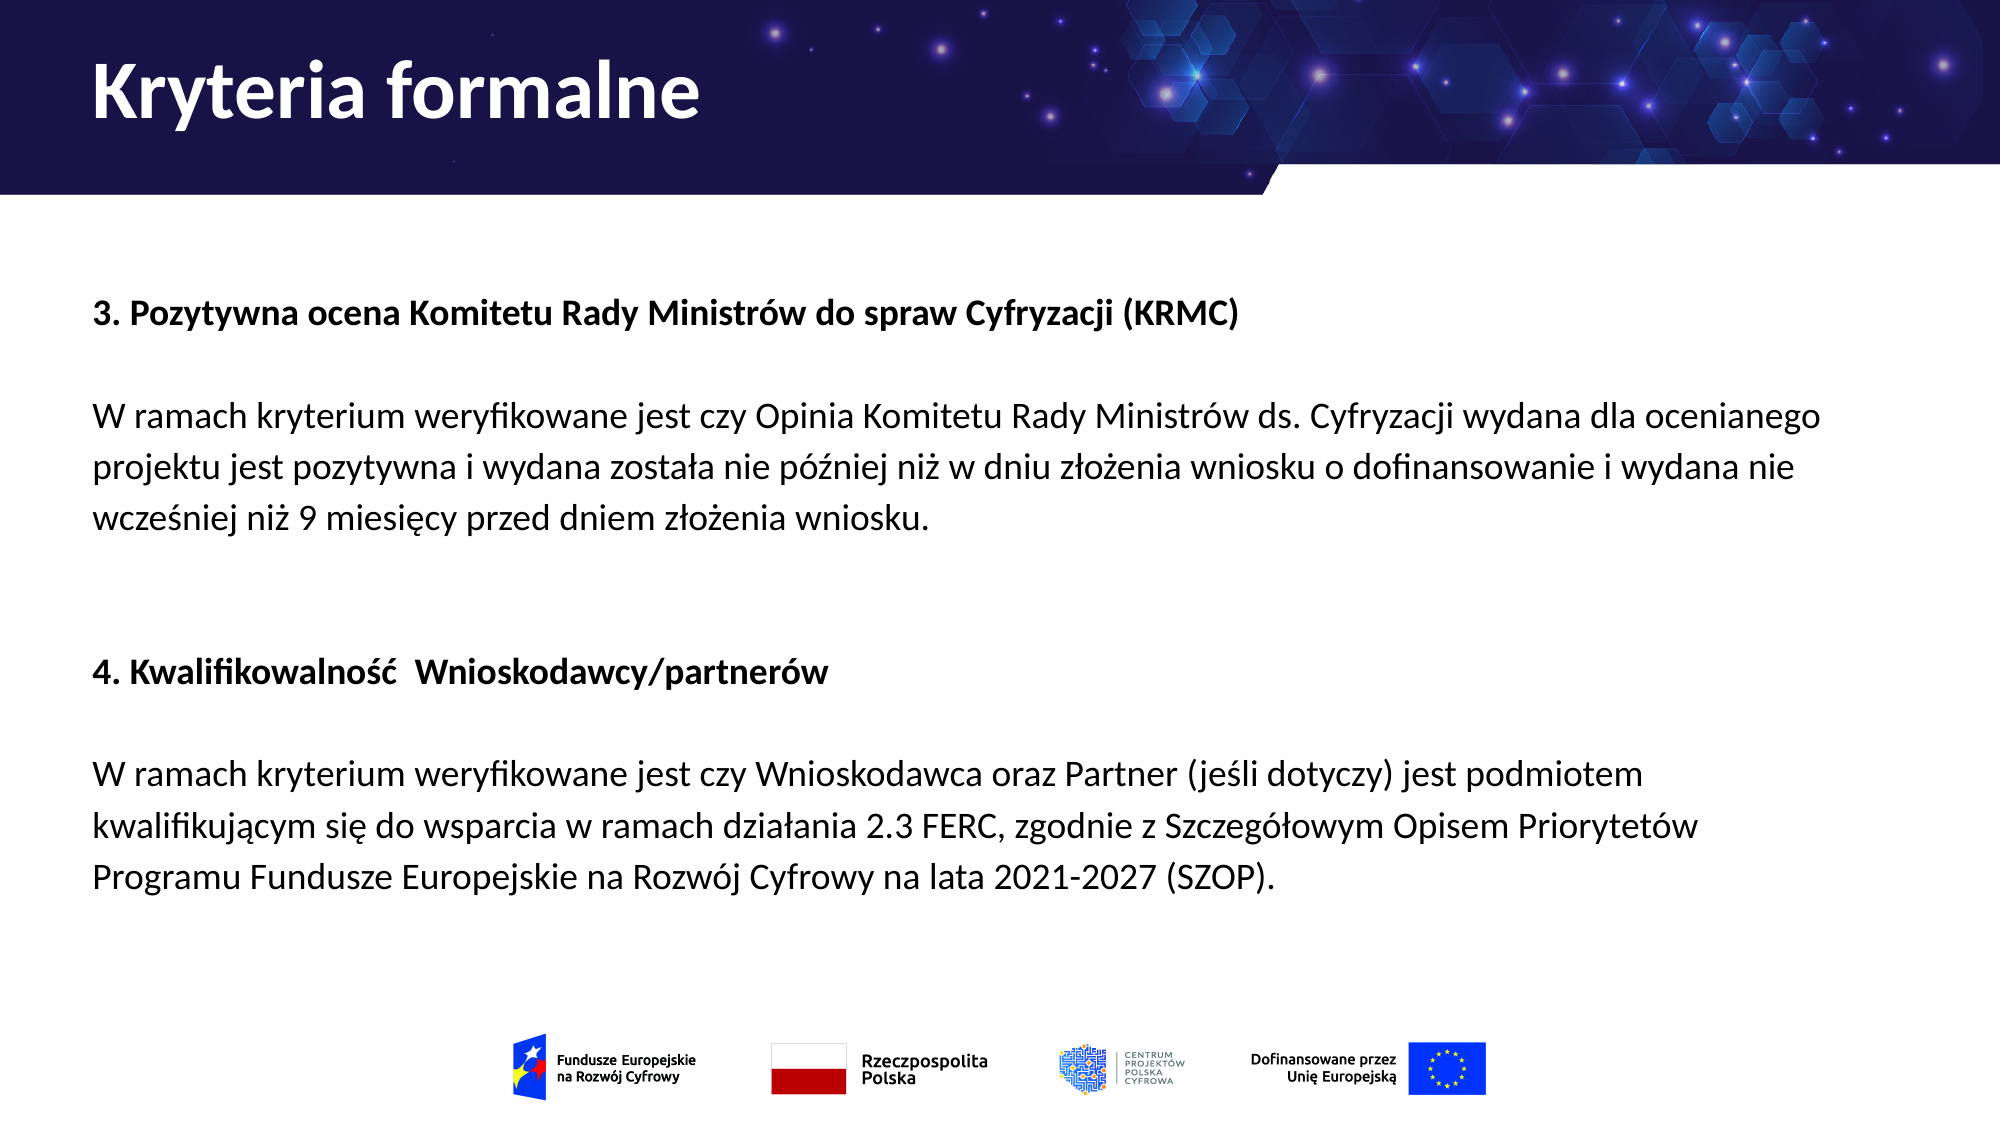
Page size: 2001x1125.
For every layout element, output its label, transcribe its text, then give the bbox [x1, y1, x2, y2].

picture [491, 1011, 1509, 1122]
list 3. Pozytywna ocena Komitetu Rady Ministrów do spraw Cyfryzacji (KRMC) W ramach kryterium weryfikowane jest czy Opinia Komitetu Rady Ministrów ds. Cyfryzacji wydana dla ocenianego projektu jest pozytywna i wydana została nie później niż w dniu złożenia wniosku o dofinansowanie i wydana nie wcześniej niż 9 miesięcy przed dniem złożenia wniosku. 4. Kwalifikowalność Wnioskodawcy/partnerów W ramach kryterium weryfikowane jest czy Wnioskodawca oraz Partner (jeśli dotyczy) jest podmiotem kwalifikującym się do wsparcia w ramach działania 2.3 FERC, zgodnie z Szczegółowym Opisem Priorytetów Programu Fundusze Europejskie na Rozwój Cyfrowy na lata 2021-2027 (SZOP). [77, 229, 1863, 1008]
title Kryteria formalne [77, 46, 1863, 136]
picture [0, 0, 2000, 195]
